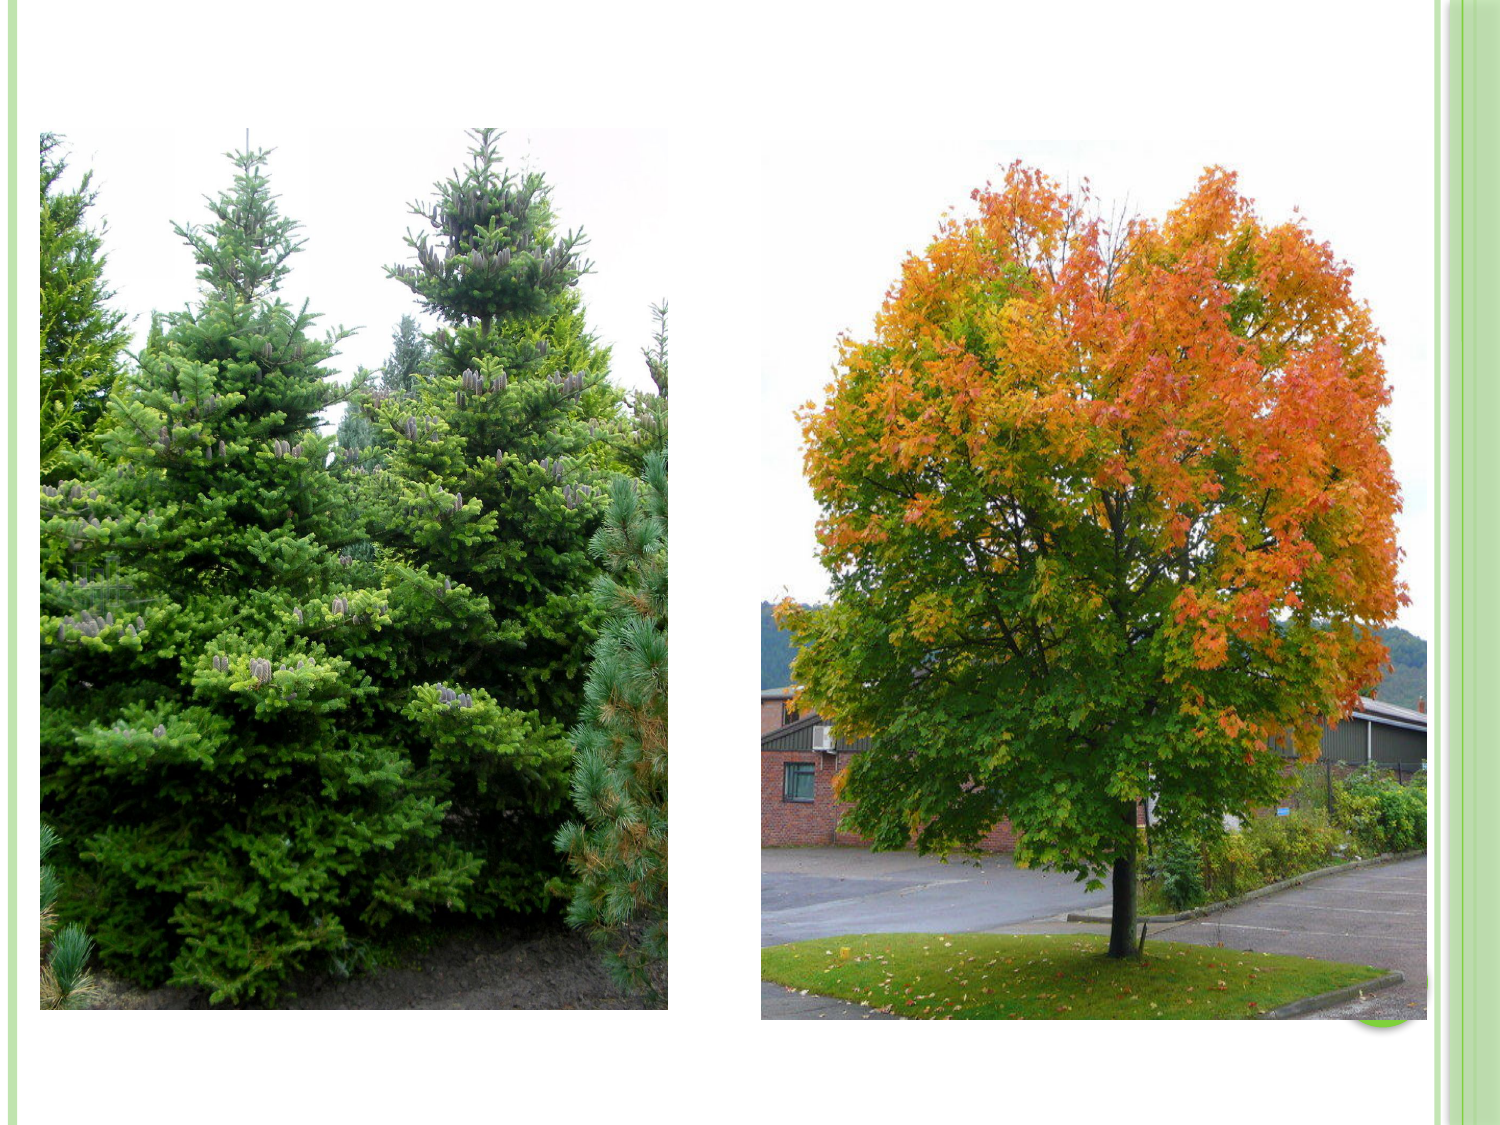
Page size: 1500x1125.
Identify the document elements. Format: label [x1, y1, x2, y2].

picture [761, 140, 1428, 1021]
picture [39, 128, 669, 1011]
